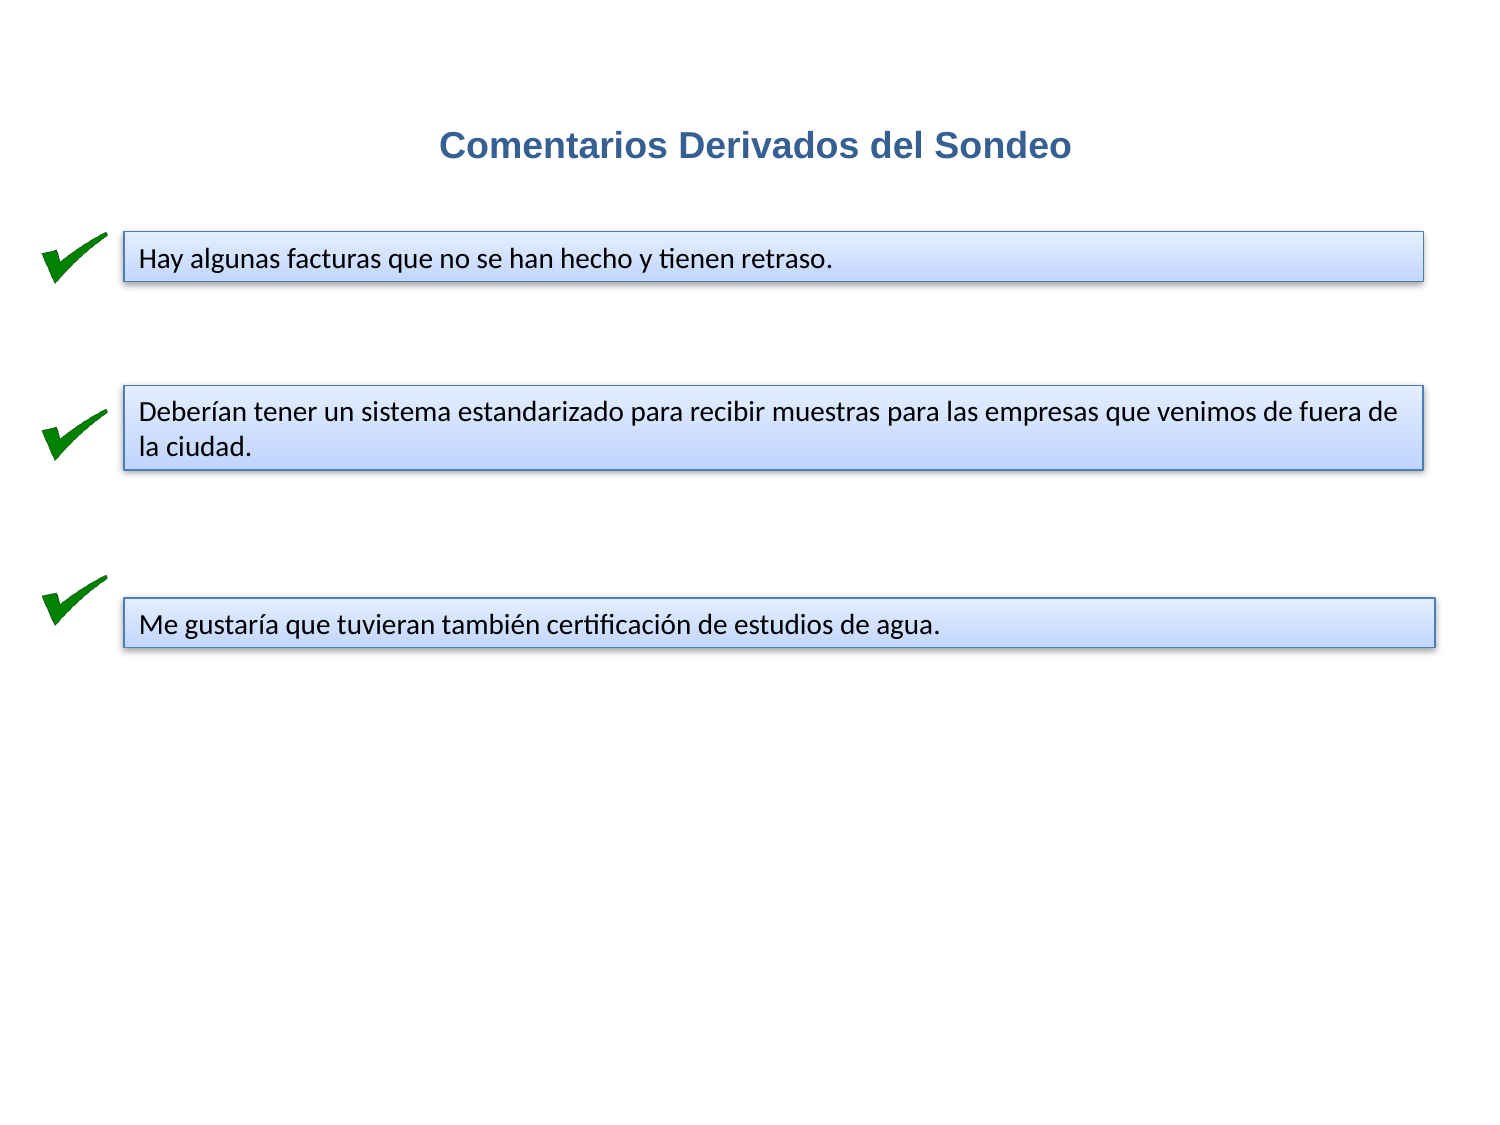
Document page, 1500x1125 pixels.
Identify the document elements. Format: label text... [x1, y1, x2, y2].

text_box Hay algunas facturas que no se han hecho y tienen retraso. [123, 231, 1424, 282]
text_box Deberían tener un sistema estandarizado para recibir muestras para las empresas que venimos de fuera de la ciudad. [123, 385, 1424, 471]
text_box Comentarios Derivados del Sondeo [383, 113, 1129, 174]
picture [40, 574, 108, 627]
text_box Me gustaría que tuvieran también certificación de estudios de agua. [123, 597, 1436, 648]
picture [40, 408, 108, 461]
picture [40, 231, 108, 284]
